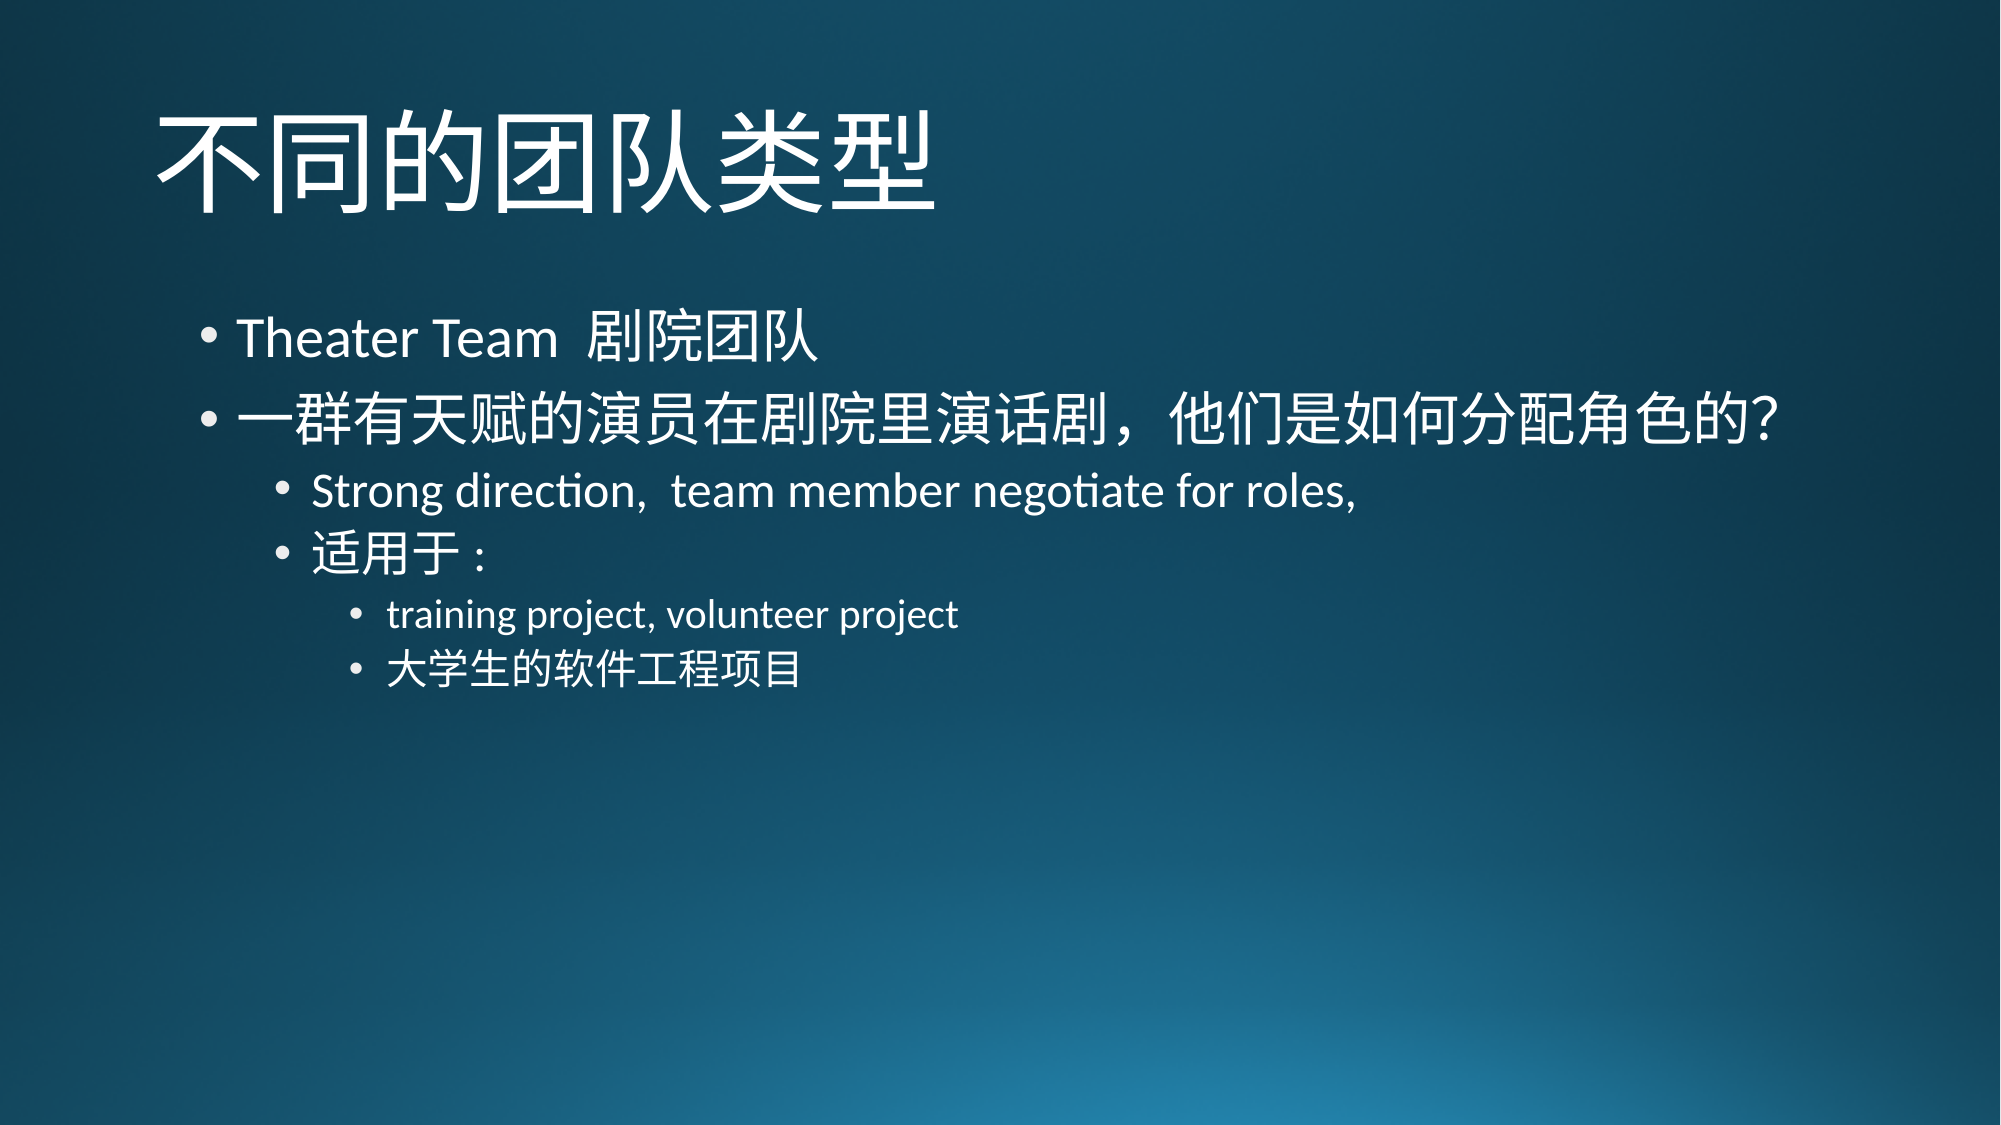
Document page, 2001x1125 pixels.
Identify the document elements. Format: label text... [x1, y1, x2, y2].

picture [0, 0, 2001, 1125]
list Theater Team 剧院团队 一群有天赋的演员在剧院里演话剧，他们是如何分配角色的？ Strong direction, team member negotiate for roles, 适用于: training project, volunteer project 大学生的软件工程项目 [183, 299, 1863, 1014]
title 不同的团队类型 [137, 59, 1863, 278]
